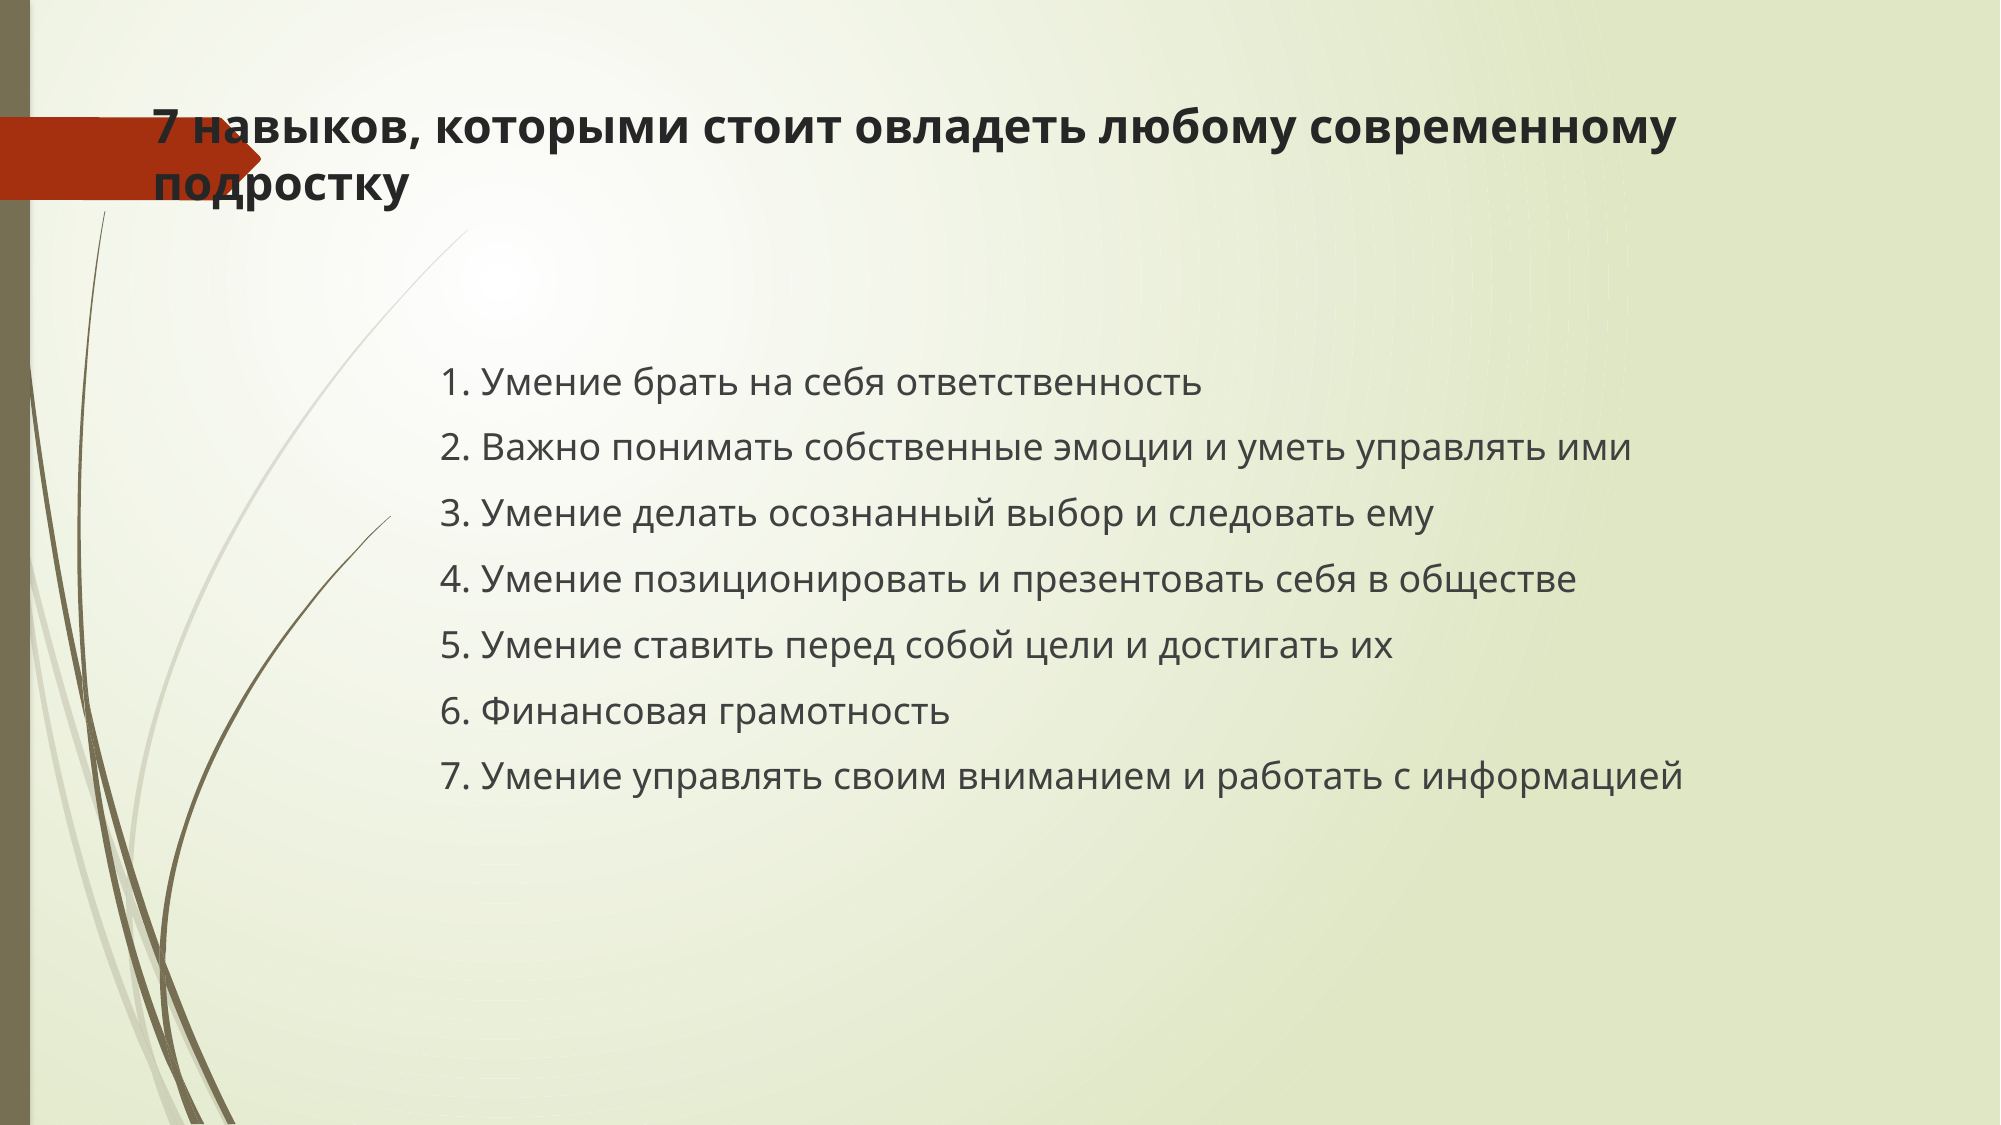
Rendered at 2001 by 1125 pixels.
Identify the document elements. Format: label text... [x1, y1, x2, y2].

title 7 навыков, которыми стоит овладеть любому современному подростку [137, 32, 1863, 278]
list 1. Умение брать на себя ответственность 2. Важно понимать собственные эмоции и уметь управлять ими 3. Умение делать осознанный выбор и следовать ему 4. Умение позиционировать и презентовать себя в обществе 5. Умение ставить перед собой цели и достигать их 6. Финансовая грамотность 7. Умение управлять своим вниманием и работать с информацией [424, 350, 1888, 970]
